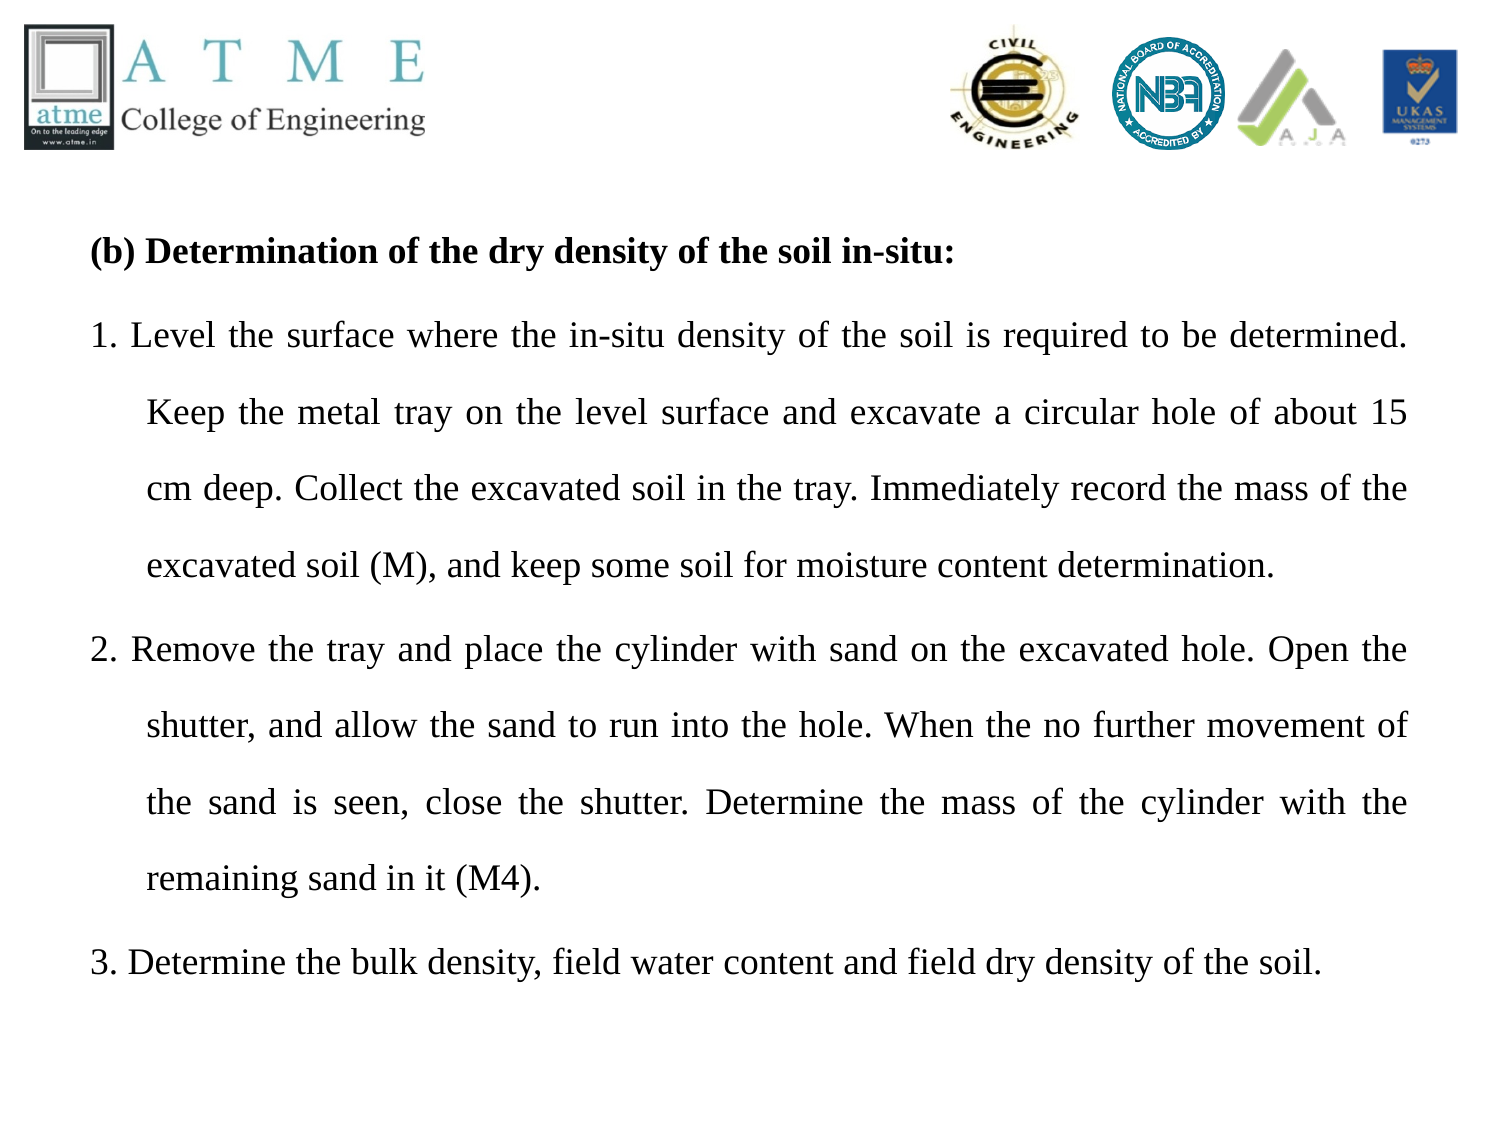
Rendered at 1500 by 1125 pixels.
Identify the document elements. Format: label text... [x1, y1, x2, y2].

picture [1179, 37, 1225, 79]
picture [1184, 109, 1225, 150]
picture [1209, 103, 1218, 120]
picture [1112, 37, 1213, 150]
list (b) Determination of the dry density of the soil in-situ: 1. Level the surface where the in-situ density of the soil is required to be determined. Keep the metal tray on the level surface and excavate a circular hole of about 15 cm deep. Collect the excavated soil in the tray. Immediately record the mass of the excavated soil (M), and keep some soil for moisture content determination. 2. Remove the tray and place the cylinder with sand on the excavated hole. Open the shutter, and allow the sand to run into the hole. When the no further movement of the sand is seen, close the shutter. Determine the mass of the cylinder with the remaining sand in it (M4). 3. Determine the bulk density, field water content and field dry density of the soil. [75, 187, 1425, 1063]
picture [24, 24, 425, 150]
picture [950, 24, 1080, 150]
picture [1237, 49, 1458, 146]
